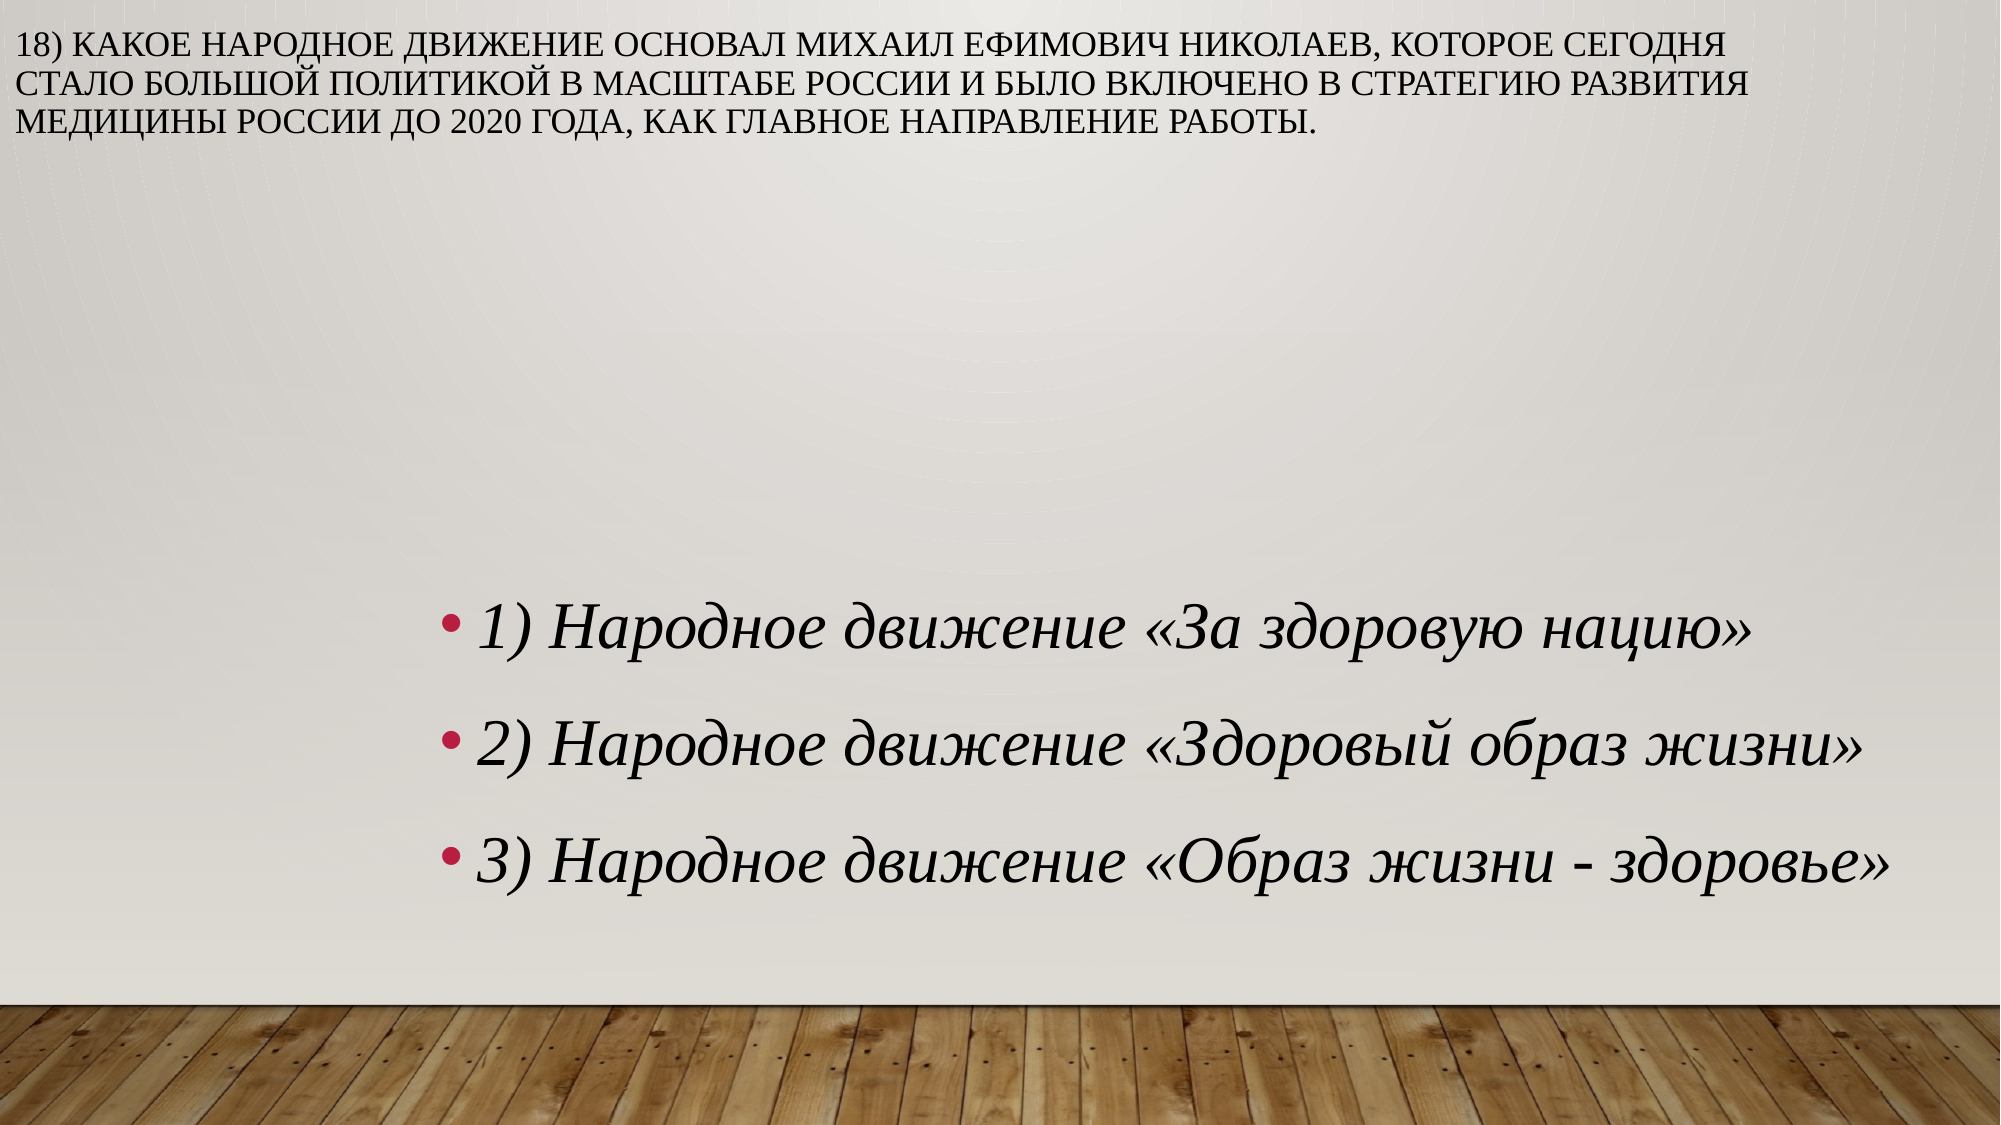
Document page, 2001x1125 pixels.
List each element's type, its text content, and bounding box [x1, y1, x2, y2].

title 18) Какое народное движение основал Михаил Ефимович Николаев, которое сегодня стало большой политикой в масштабе России и было включено в стратегию развития Медицины России до 2020 года, как главное направление работы. [0, 17, 1845, 191]
picture [0, 1005, 424, 1125]
list 1) Народное движение «За здоровую нацию» 2) Народное движение «Здоровый образ жизни» 3) Народное движение «Образ жизни - здоровье» [424, 558, 2000, 1125]
